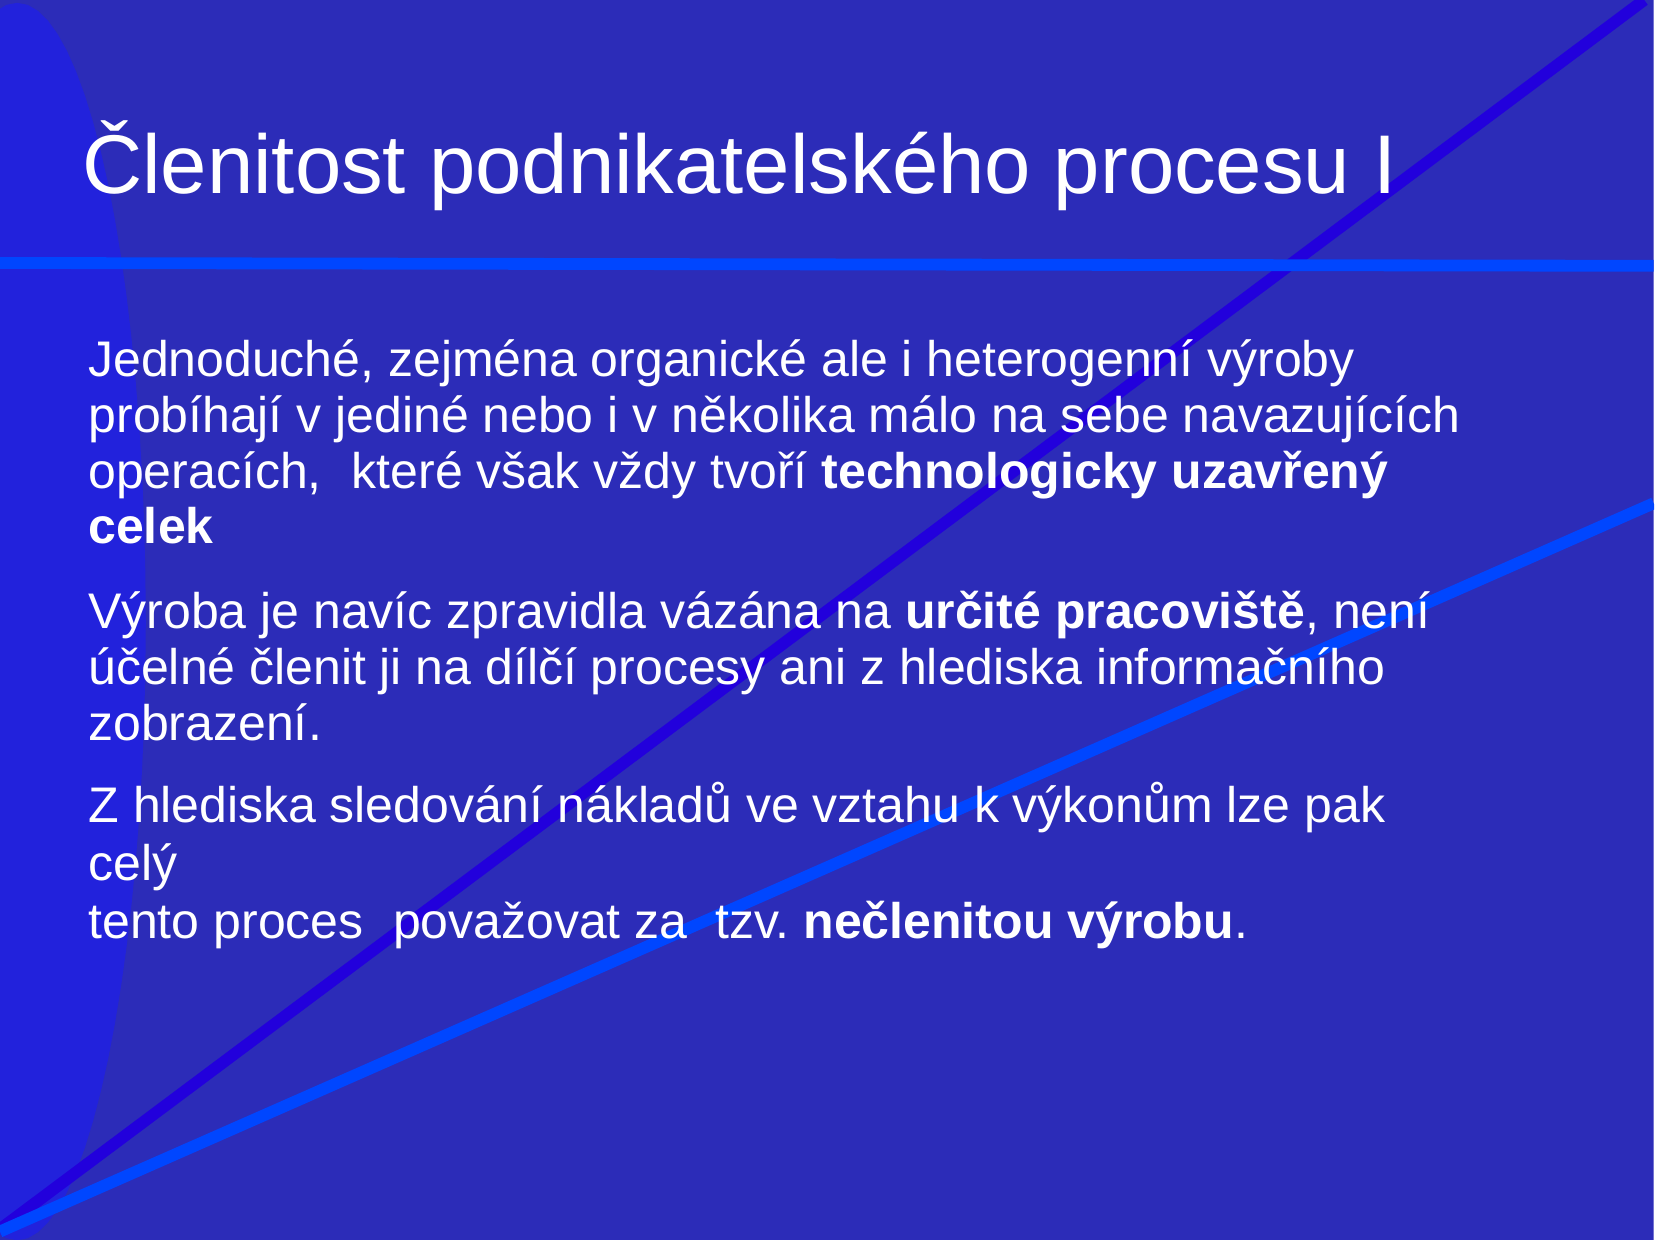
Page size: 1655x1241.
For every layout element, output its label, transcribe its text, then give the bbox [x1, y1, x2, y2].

title Členitost podnikatelského procesu I [80, 64, 1574, 318]
text_box Jednoduché, zejména organické ale i heterogenní výroby probíhají v jediné nebo i v několika málo na sebe navazujících operacích, které však vždy tvoří technologicky uzavřený celek Výroba je navíc zpravidla vázána na určité pracoviště, není účelné členit ji na dílčí procesy ani z hlediska informačního zobrazení. Z hlediska sledování nákladů ve vztahu k výkonům lze pak celý tento proces považovat za tzv. nečlenitou výrobu. [86, 330, 1527, 949]
